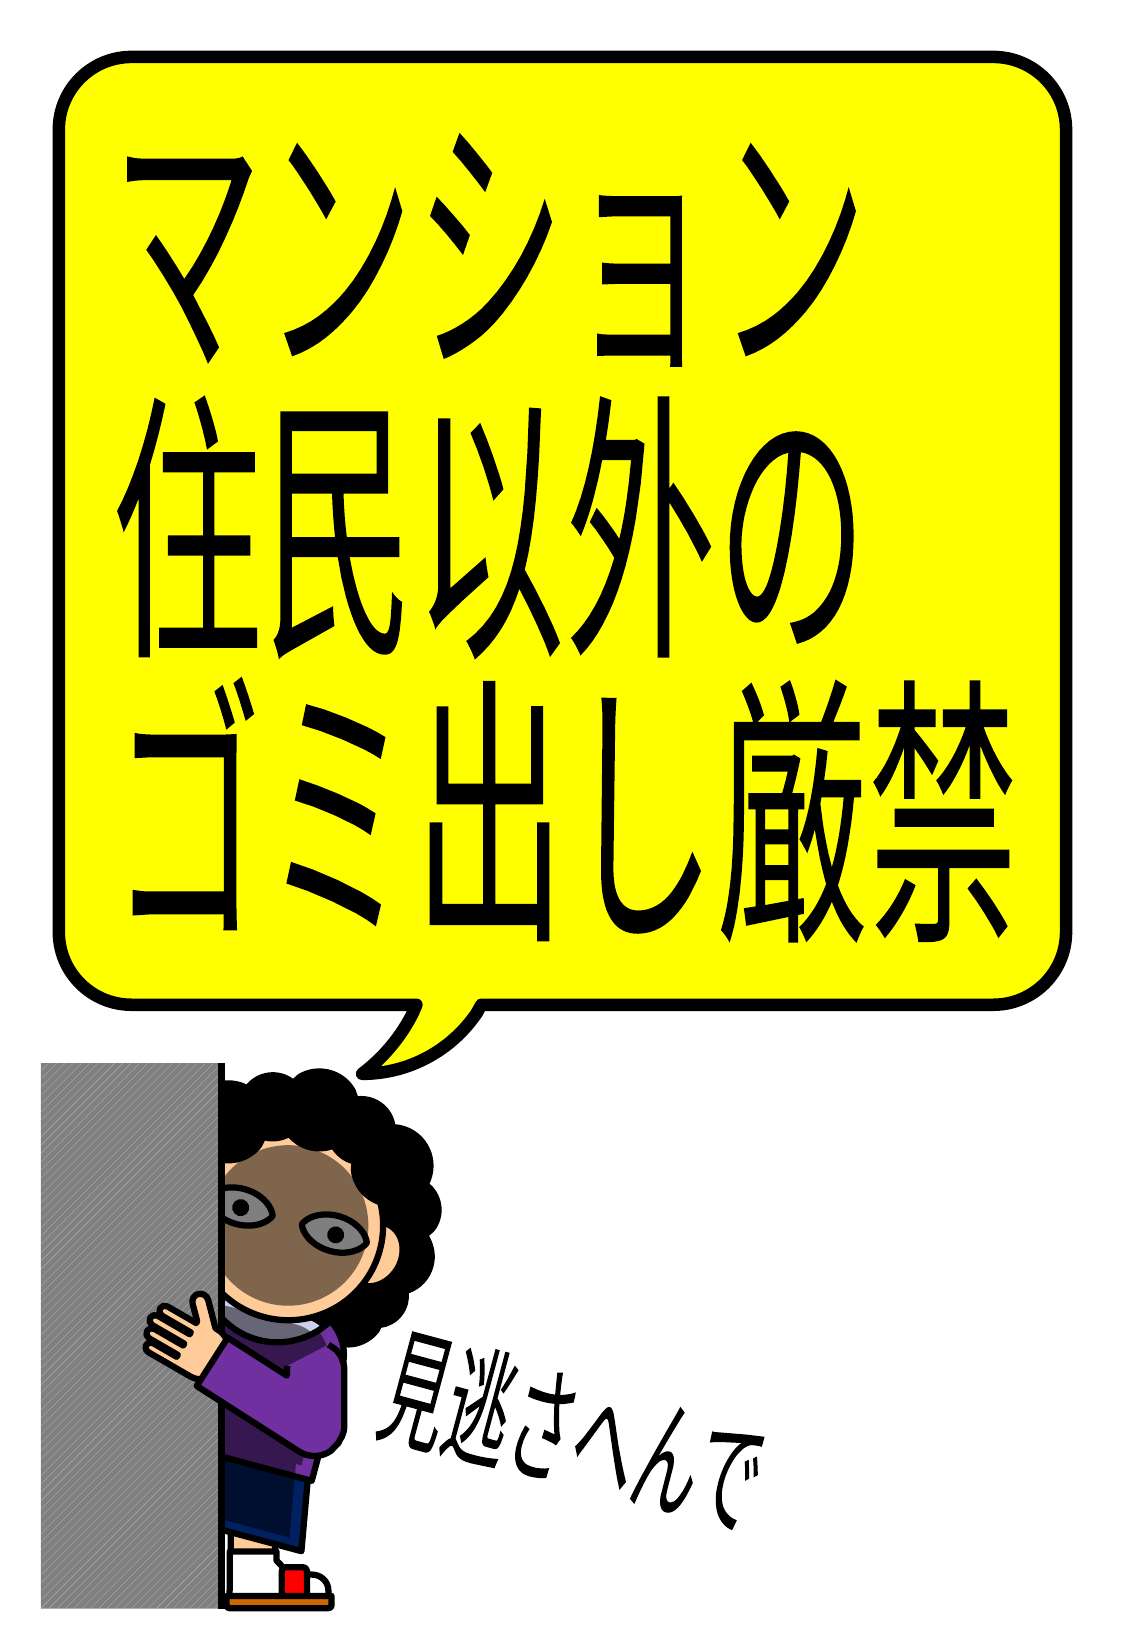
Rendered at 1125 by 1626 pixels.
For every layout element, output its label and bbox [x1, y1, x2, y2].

text_box [56, 54, 1069, 1068]
text_box [40, 1060, 407, 1609]
